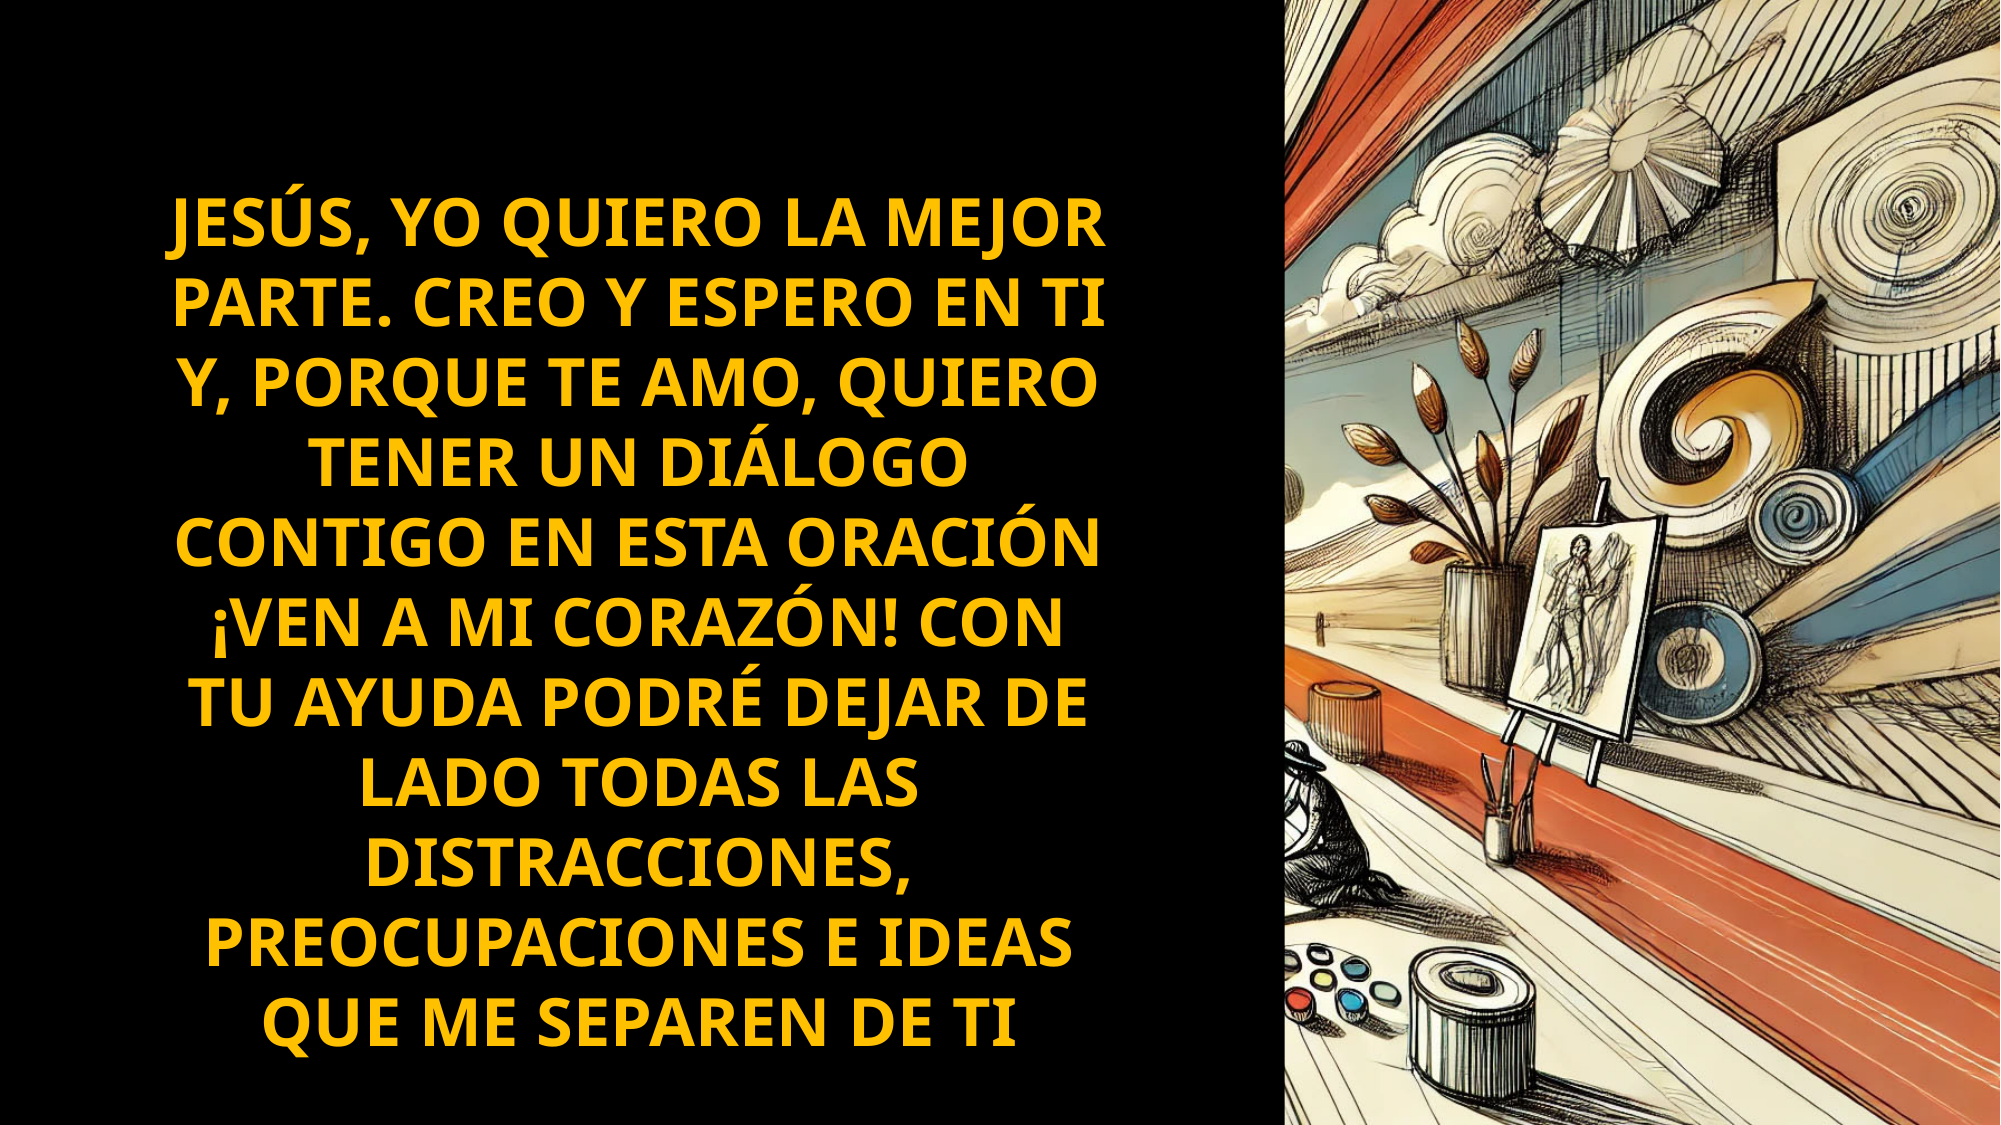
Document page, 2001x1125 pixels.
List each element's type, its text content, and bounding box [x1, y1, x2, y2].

text_box JESÚS, YO QUIERO LA MEJOR PARTE. CREO Y ESPERO EN TI Y, PORQUE TE AMO, QUIERO TENER UN DIÁLOGO CONTIGO EN ESTA ORACIÓN ¡VEN A MI CORAZÓN! CON TU AYUDA PODRÉ DEJAR DE LADO TODAS LAS DISTRACCIONES, PREOCUPACIONES E IDEAS QUE ME SEPAREN DE TI [146, 172, 1132, 1067]
picture [1283, 0, 2000, 1125]
